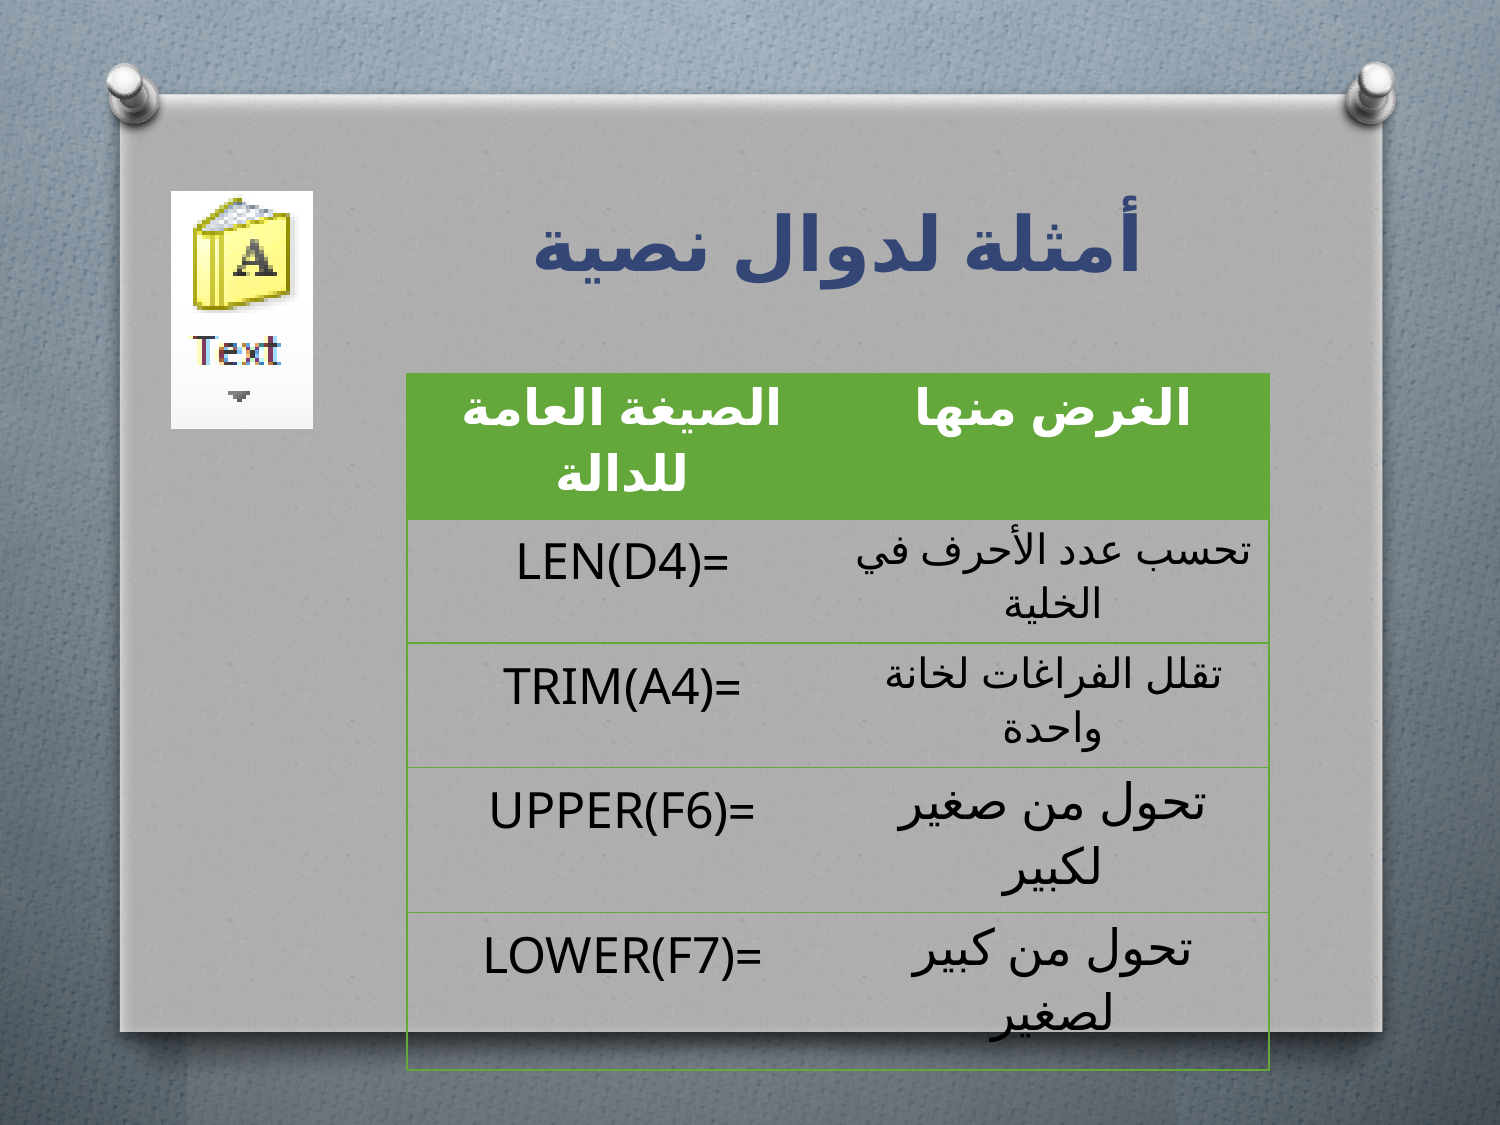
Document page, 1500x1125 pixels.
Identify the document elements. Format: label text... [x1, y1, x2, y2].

table_cell تقلل الفراغات لخانة واحدة [838, 644, 1268, 767]
picture [1317, 35, 1439, 156]
text_box أمثلة لدوال نصية [478, 143, 1198, 310]
table_cell =LEN(D4) [408, 520, 838, 642]
table_cell تحول من كبير لصغير [838, 913, 1268, 1069]
table_cell تحسب عدد الأحرف في الخلية [838, 520, 1268, 642]
table_header الصيغة العامة للدالة [408, 374, 838, 518]
table_cell =TRIM(A4) [408, 644, 838, 767]
table_cell =UPPER(F6) [408, 768, 838, 912]
picture [75, 29, 198, 153]
picture [170, 191, 314, 429]
table_header الغرض منها [838, 374, 1268, 518]
table_cell =LOWER(F7) [408, 913, 838, 1069]
table_cell تحول من صغير لكبير [838, 768, 1268, 912]
